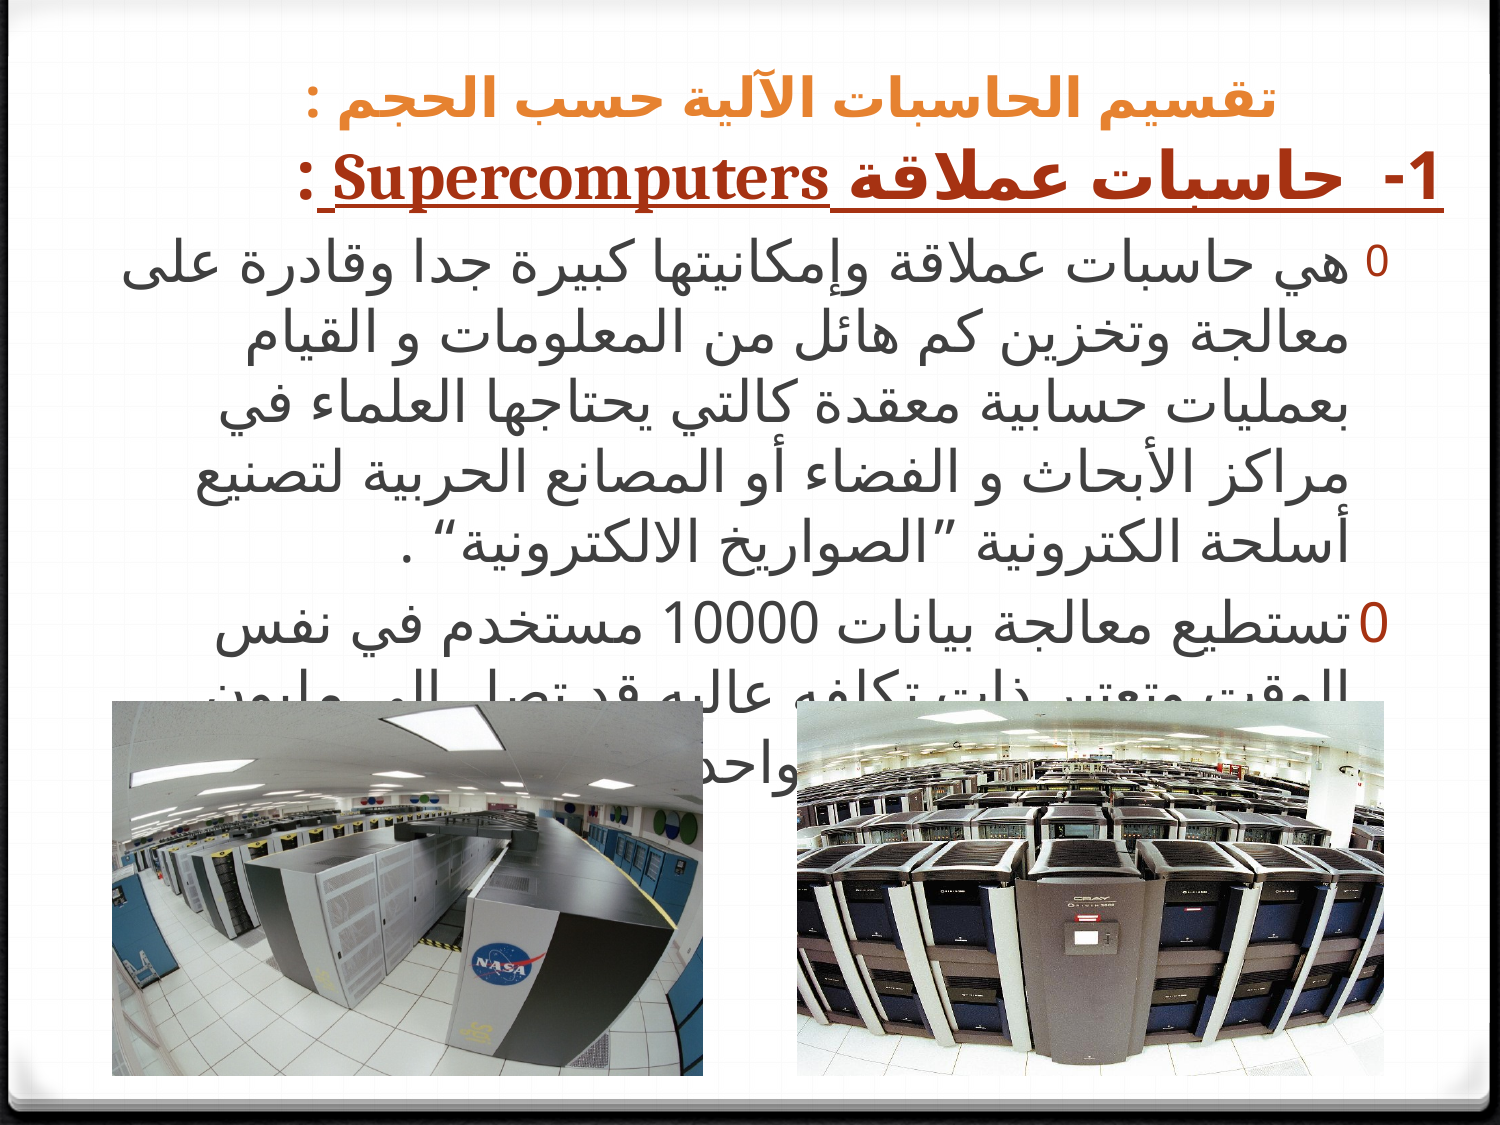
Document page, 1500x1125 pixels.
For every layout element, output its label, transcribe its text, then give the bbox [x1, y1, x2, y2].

title تقسيم الحاسبات الآلية حسب الحجم : [135, 54, 1422, 138]
picture [0, 0, 1500, 1125]
list 1- حاسبات عملاقة Supercomputers : هي حاسبات عملاقة وإمكانيتها كبيرة جدا وقادرة على معالجة وتخزين كم هائل من المعلومات و القيام بعمليات حسابية معقدة كالتي يحتاجها العلماء في مراكز الأبحاث و الفضاء أو المصانع الحربية لتصنيع أسلحة الكترونية ”الصواريخ الالكترونية“ . تستطيع معالجة بيانات 10000 مستخدم في نفس الوقت وتعتبر ذات تكلفه عاليه قد تصل الى مليون دولار أو أكثر للحاسب الواحد . [76, 125, 1459, 941]
